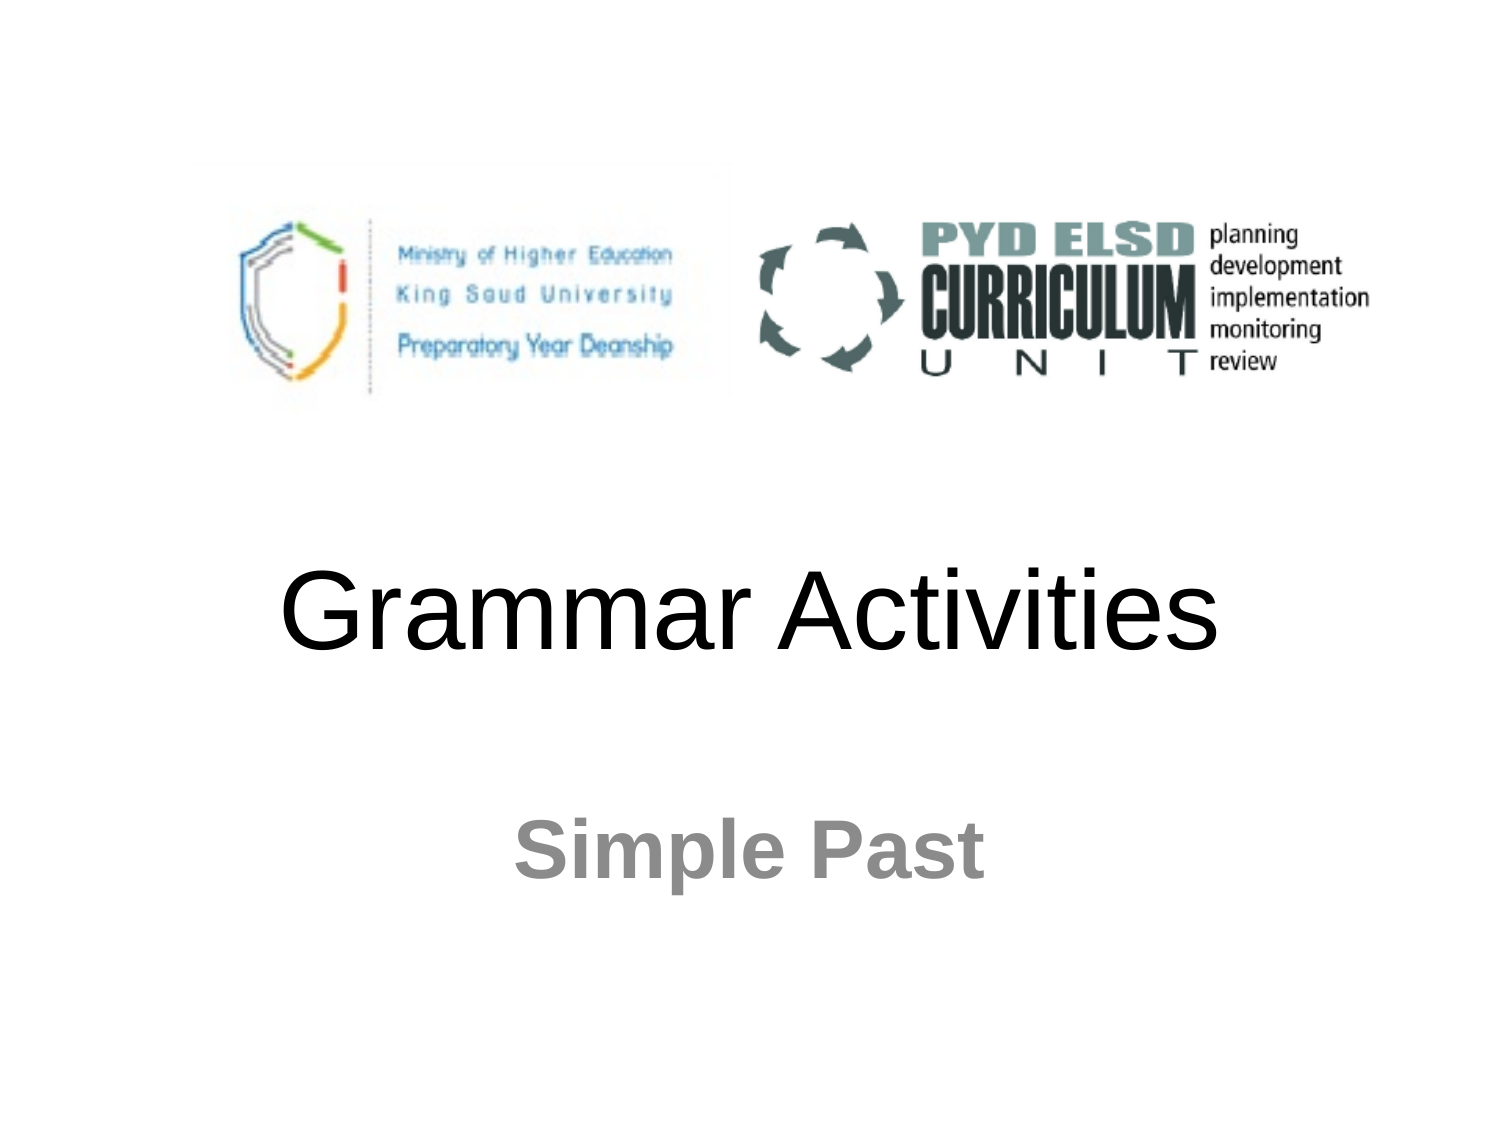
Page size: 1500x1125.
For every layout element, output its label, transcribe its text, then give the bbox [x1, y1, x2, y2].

picture [187, 162, 1385, 414]
title Grammar Activities [112, 483, 1388, 725]
subtitle Simple Past [225, 787, 1275, 1075]
